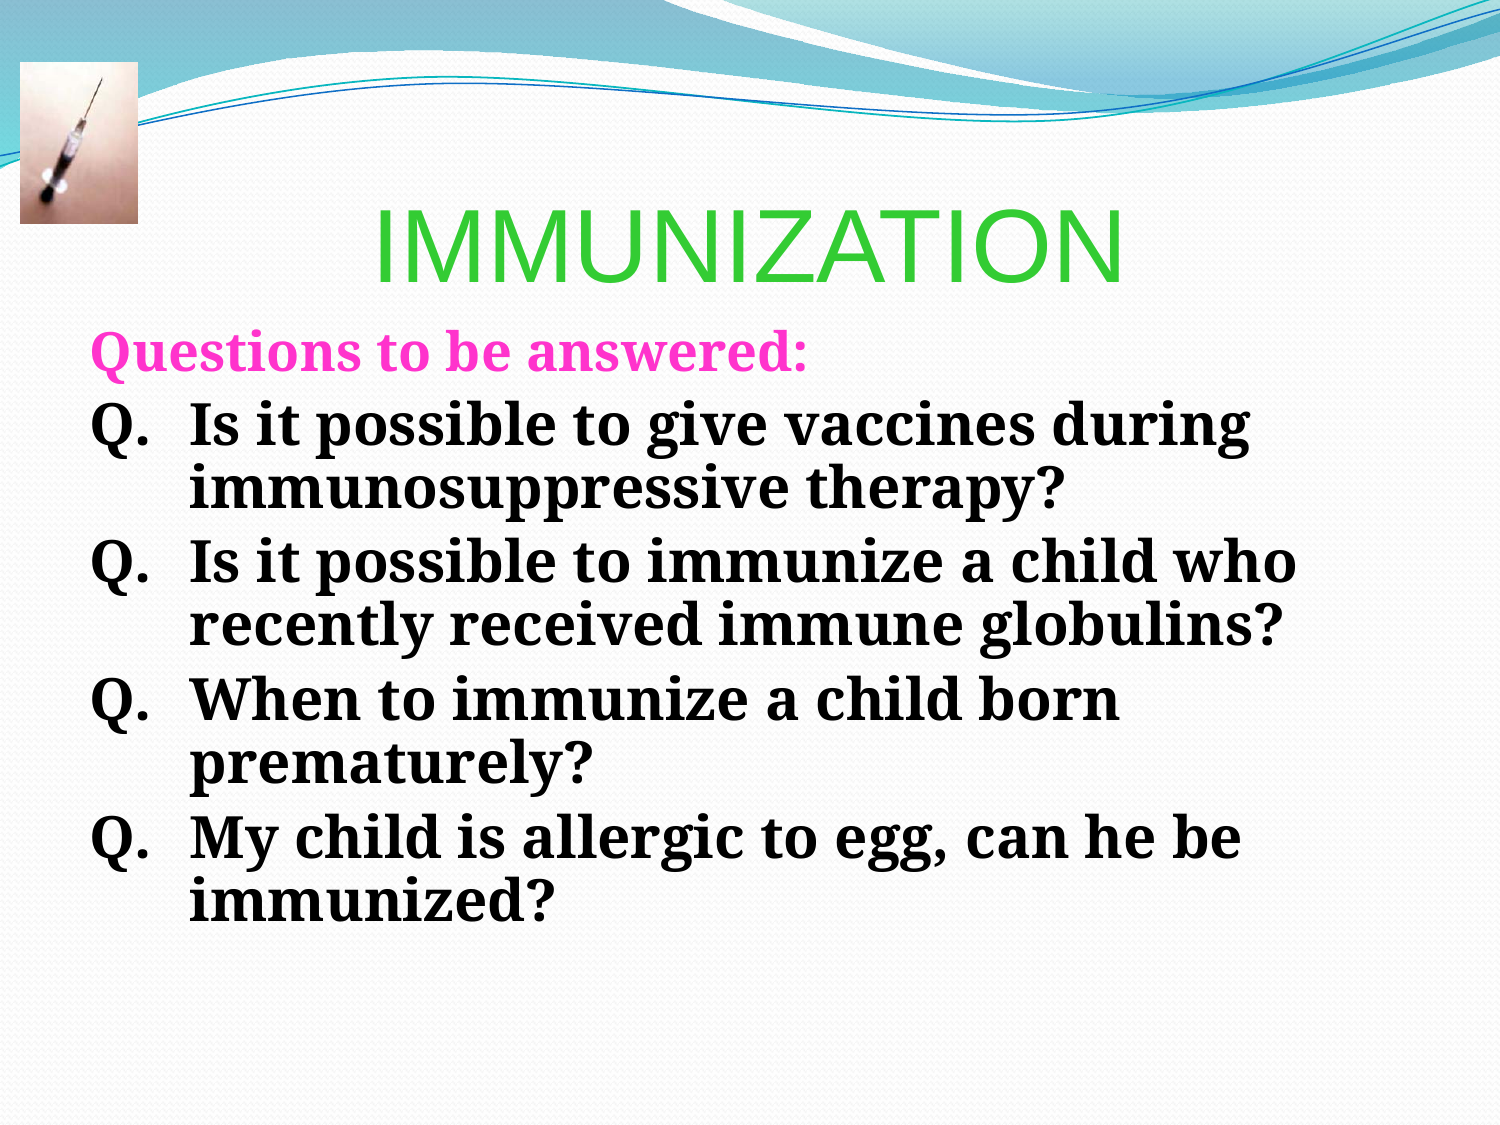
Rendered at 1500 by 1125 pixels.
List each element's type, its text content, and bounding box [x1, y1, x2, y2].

picture [20, 62, 138, 224]
title IMMUNIZATION [75, 115, 1425, 303]
list Questions to be answered: Q. Is it possible to give vaccines during immunosuppressive therapy? Q. Is it possible to immunize a child who recently received immune globulins? Q. When to immunize a child born prematurely? Q. My child is allergic to egg, can he be immunized? [75, 317, 1425, 1038]
